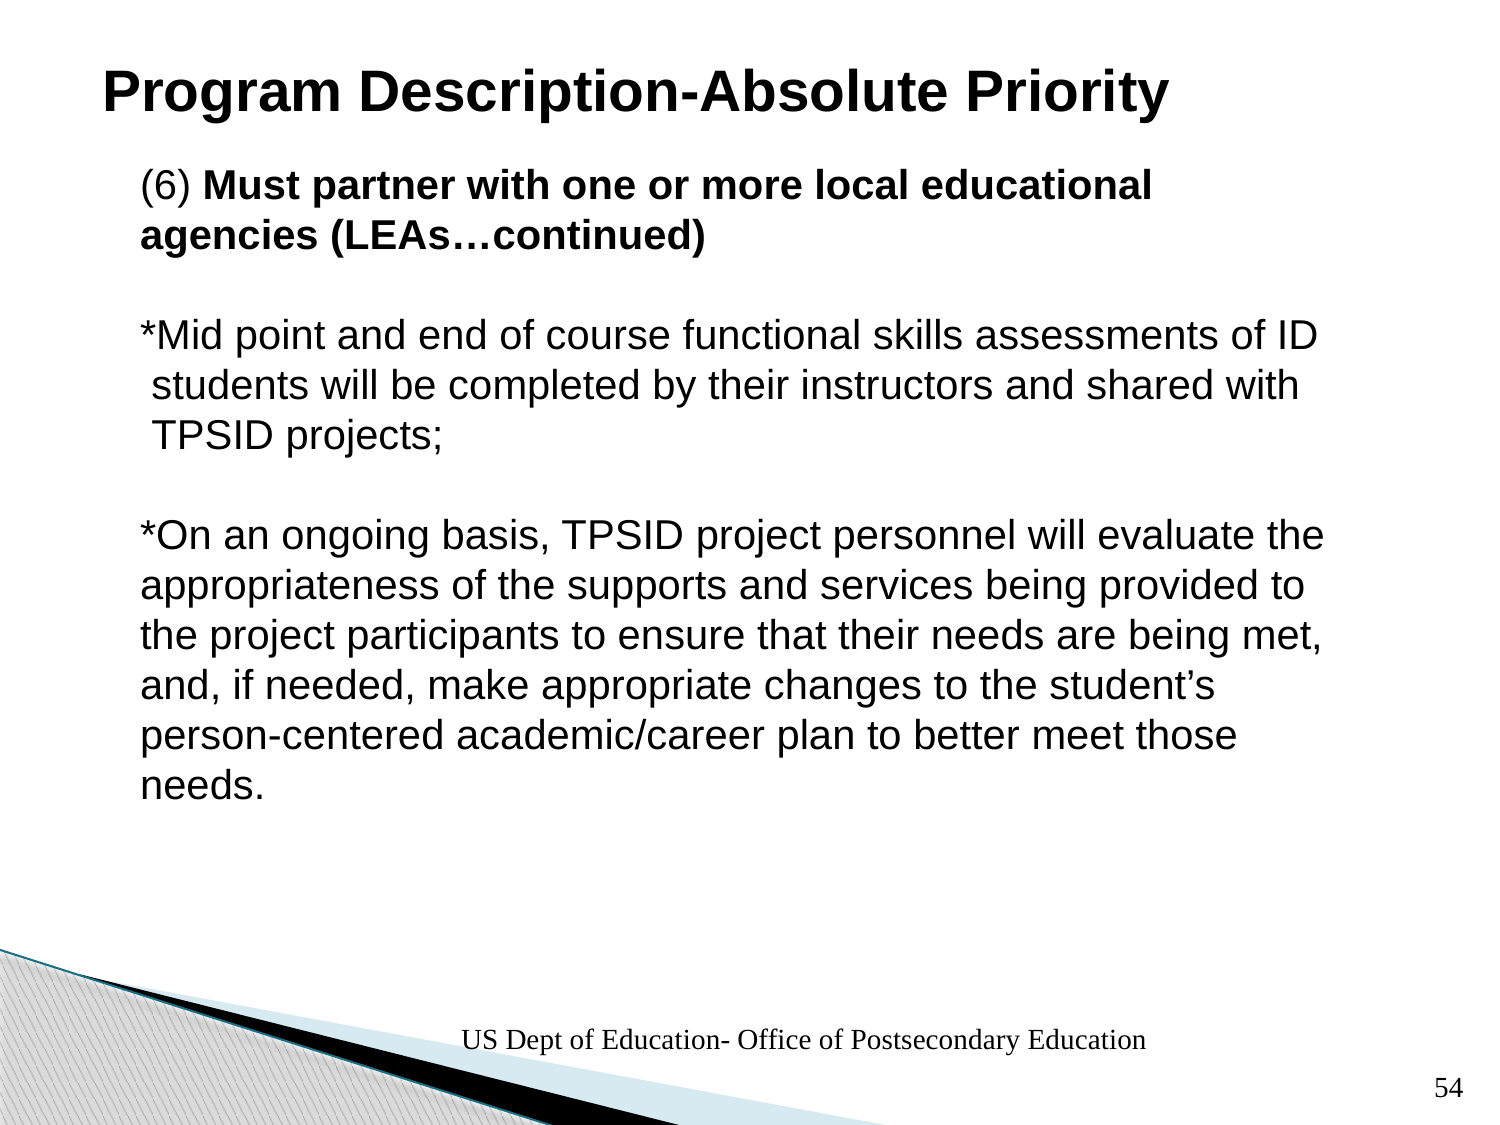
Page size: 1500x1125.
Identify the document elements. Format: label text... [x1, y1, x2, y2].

title Program Description-Absolute Priority [87, 24, 1350, 152]
list (6) Must partner with one or more local educational agencies (LEAs…continued) *Mid point and end of course functional skills assessments of ID students will be completed by their instructors and shared with TPSID projects; *On an ongoing basis, TPSID project personnel will evaluate the appropriateness of the supports and services being provided to the project participants to ensure that their needs are being met, and, if needed, make appropriate changes to the student’s person-centered academic/career plan to better meet those needs. [125, 152, 1350, 709]
footer US Dept of Education- Office of Postsecondary Education [387, 1025, 1163, 1063]
slide_number 54 [1418, 1051, 1479, 1112]
